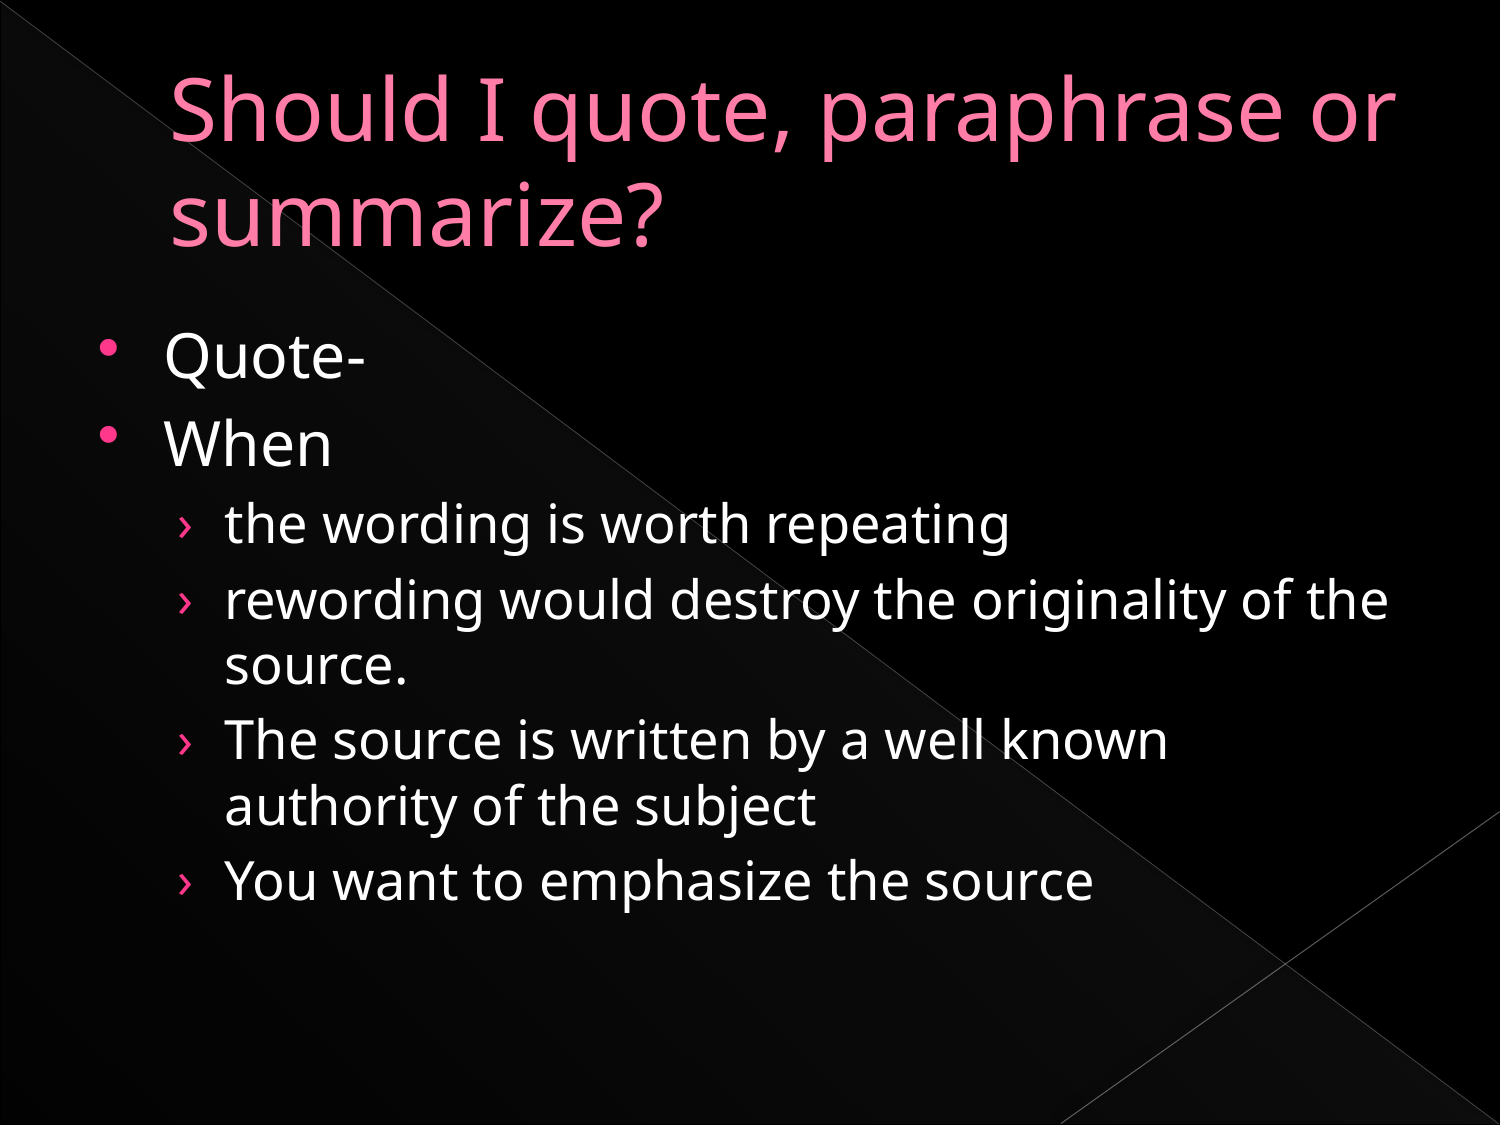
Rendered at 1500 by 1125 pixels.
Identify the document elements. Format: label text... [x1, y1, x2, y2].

title Should I quote, paraphrase or summarize? [75, 43, 1425, 274]
list Quote- When the wording is worth repeating rewording would destroy the originality of the source. The source is written by a well known authority of the subject You want to emphasize the source [75, 308, 1425, 1059]
